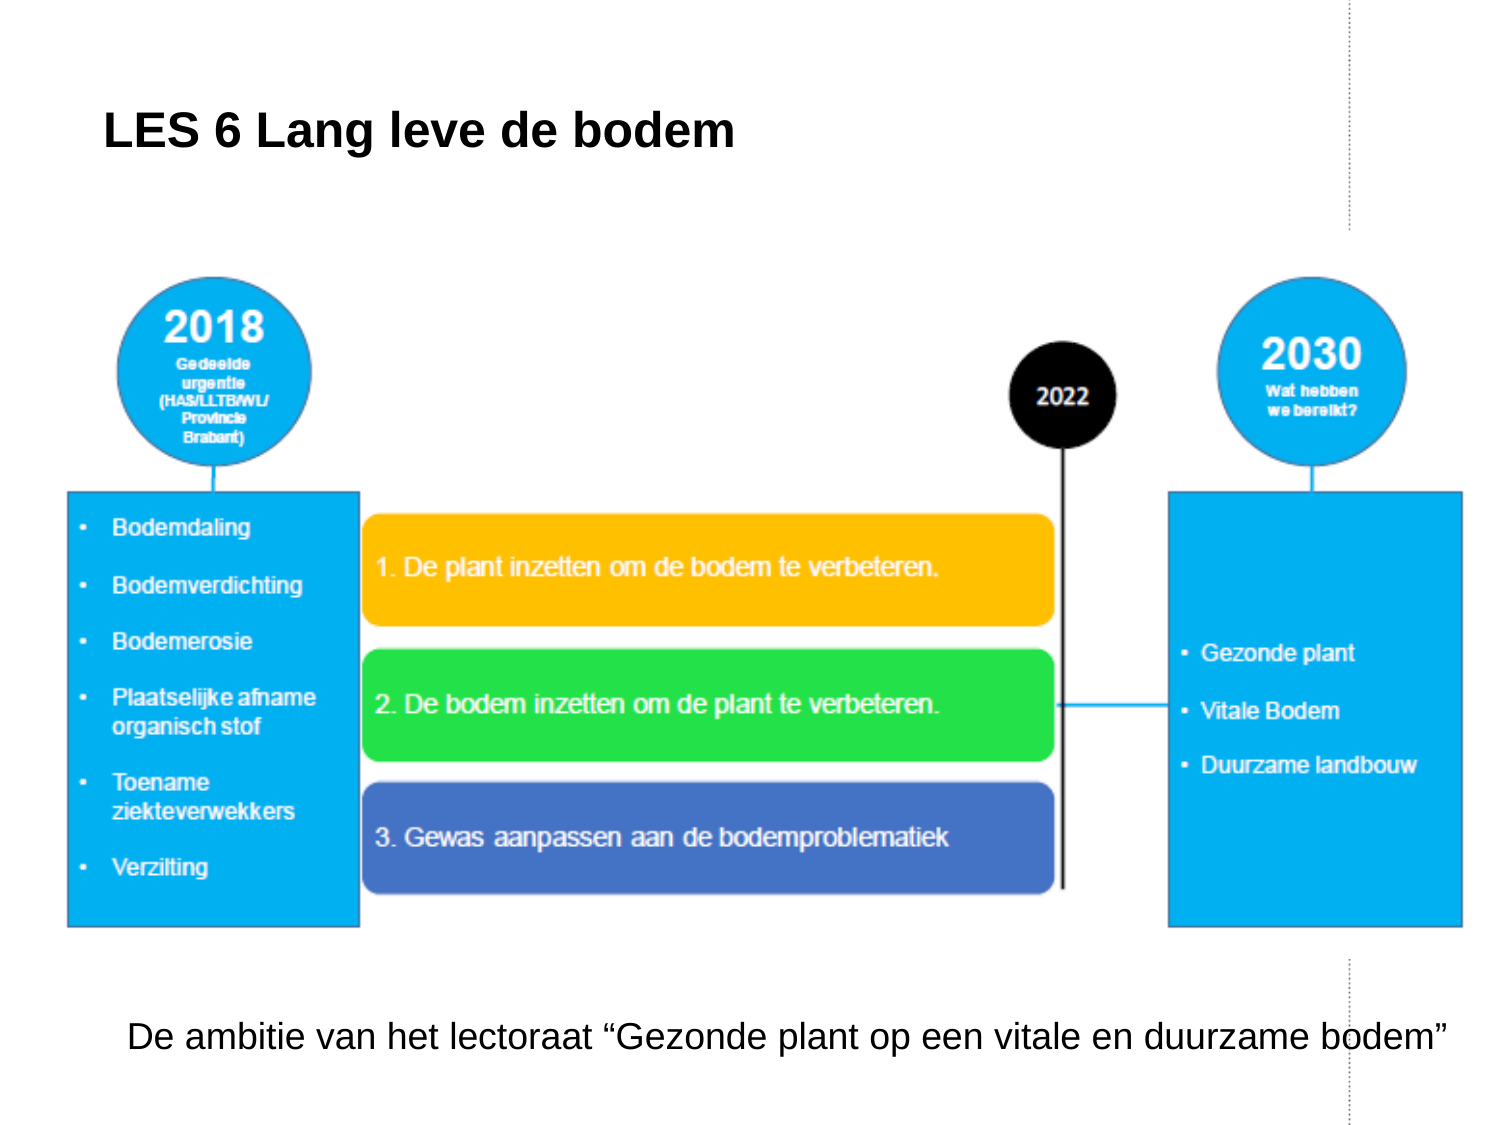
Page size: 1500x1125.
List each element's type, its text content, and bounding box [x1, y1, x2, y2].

text_box De ambitie van het lectoraat “Gezonde plant op een vitale en duurzame bodem” [112, 1004, 1500, 1065]
picture [1197, 1065, 1500, 1125]
picture [29, 0, 1500, 1004]
text_box LES 6 Lang leve de bodem [88, 89, 1187, 165]
